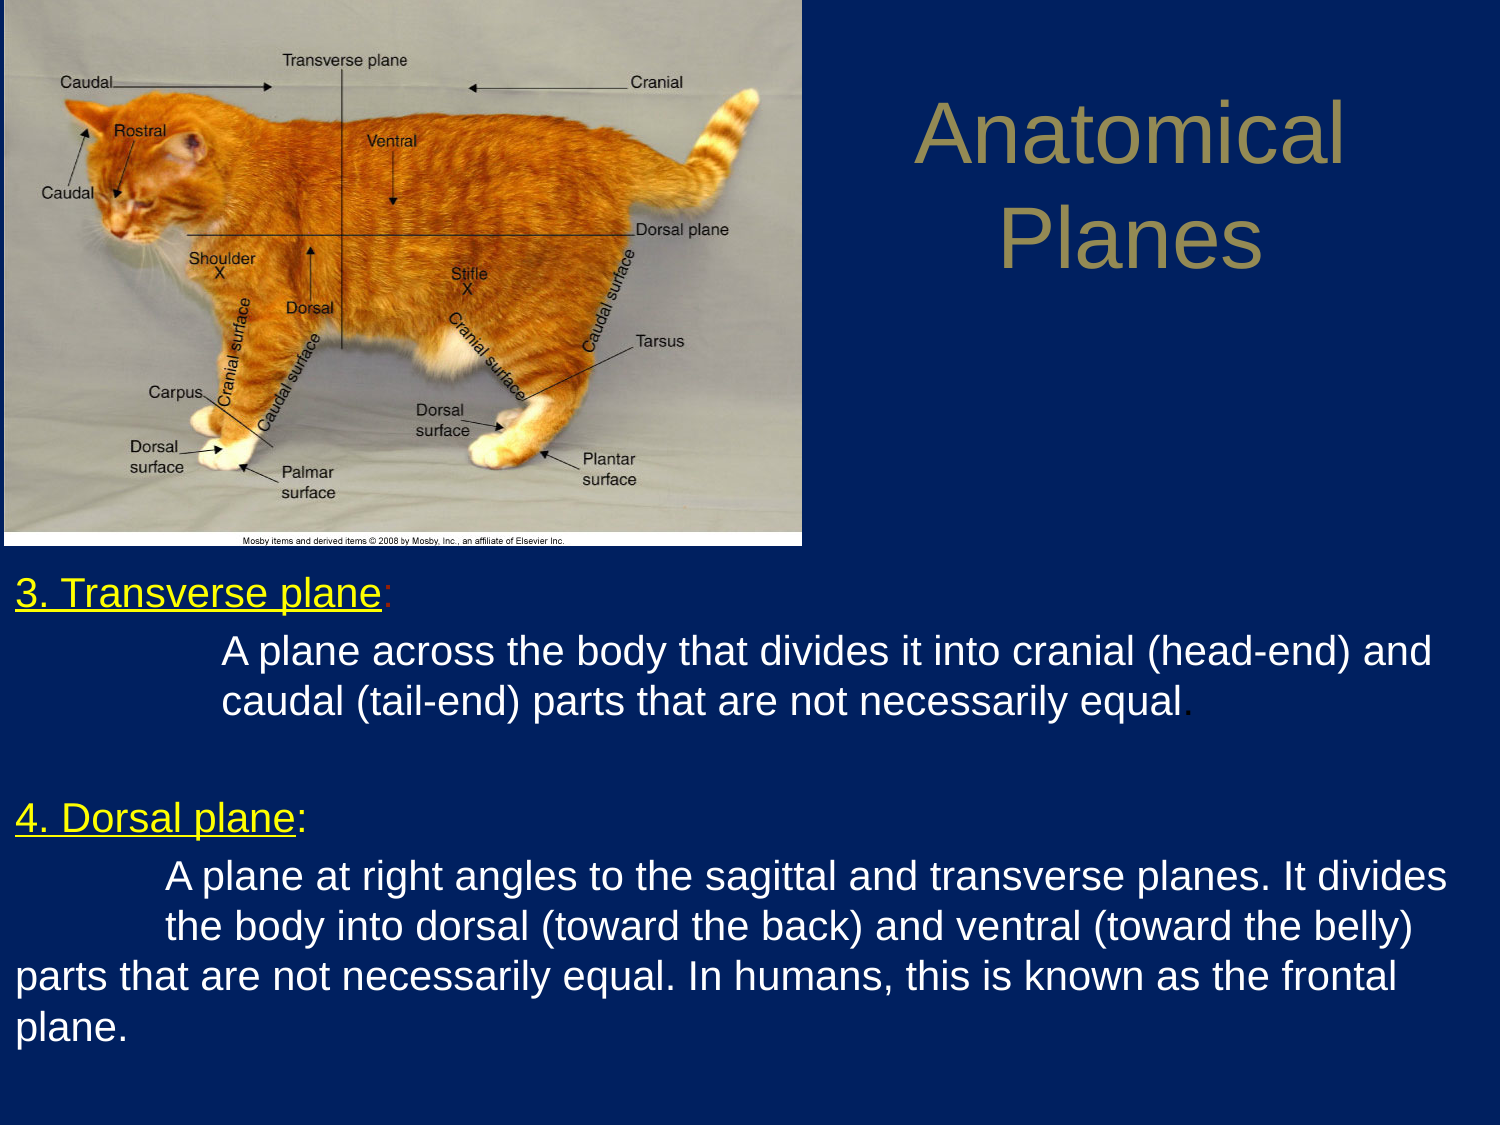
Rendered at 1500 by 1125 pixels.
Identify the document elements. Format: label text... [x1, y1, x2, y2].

picture [4, 0, 802, 546]
list 3. Transverse plane: A plane across the body that divides it into cranial (head-end) and caudal (tail-end) parts that are not necessarily equal. 4. Dorsal plane: A plane at right angles to the sagittal and transverse planes. It divides the body into dorsal (toward the back) and ventral (toward the belly) parts that are not necessarily equal. In humans, this is known as the frontal plane. [0, 382, 1500, 1125]
title Anatomical Planes [802, 0, 1500, 363]
